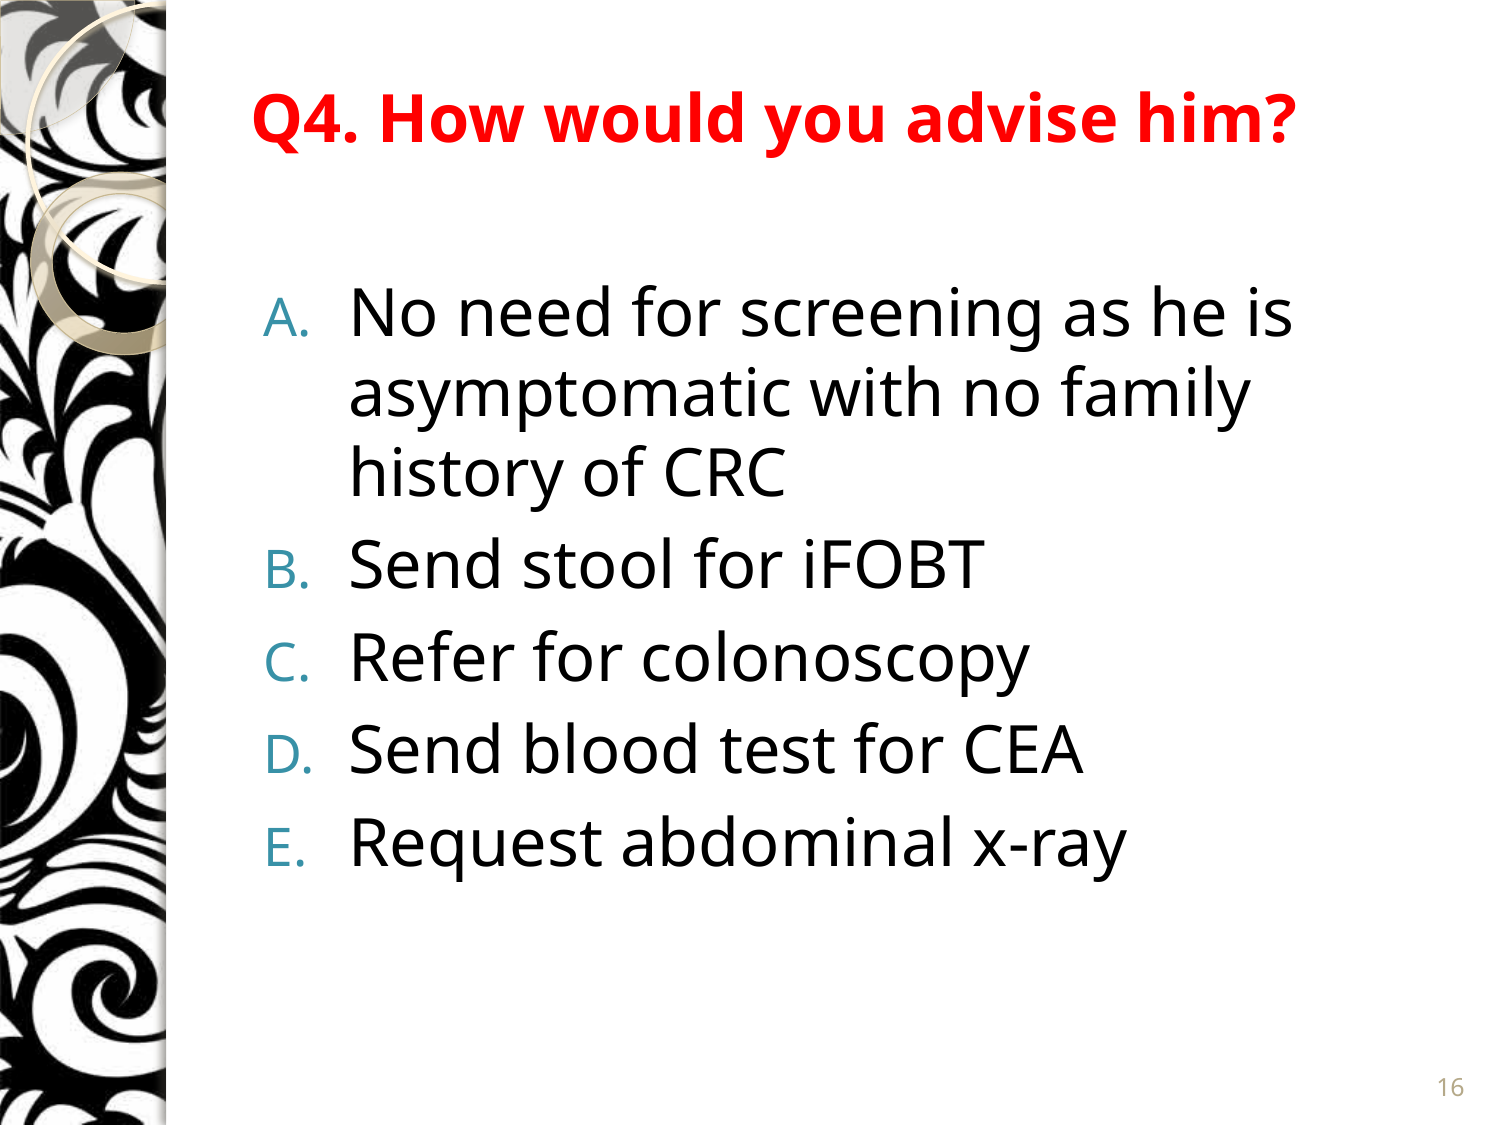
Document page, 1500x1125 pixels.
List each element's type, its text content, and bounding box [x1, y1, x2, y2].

picture [53, 241, 160, 332]
picture [0, 134, 166, 1125]
list No need for screening as he is asymptomatic with no family history of CRC Send stool for iFOBT Refer for colonoscopy Send blood test for CEA Request abdominal x-ray [235, 262, 1450, 1050]
slide_number 16 [1413, 1034, 1488, 1113]
picture [32, 13, 160, 207]
picture [136, 0, 164, 4]
title Q4. How would you advise him? [235, 62, 1466, 250]
picture [62, 195, 160, 280]
